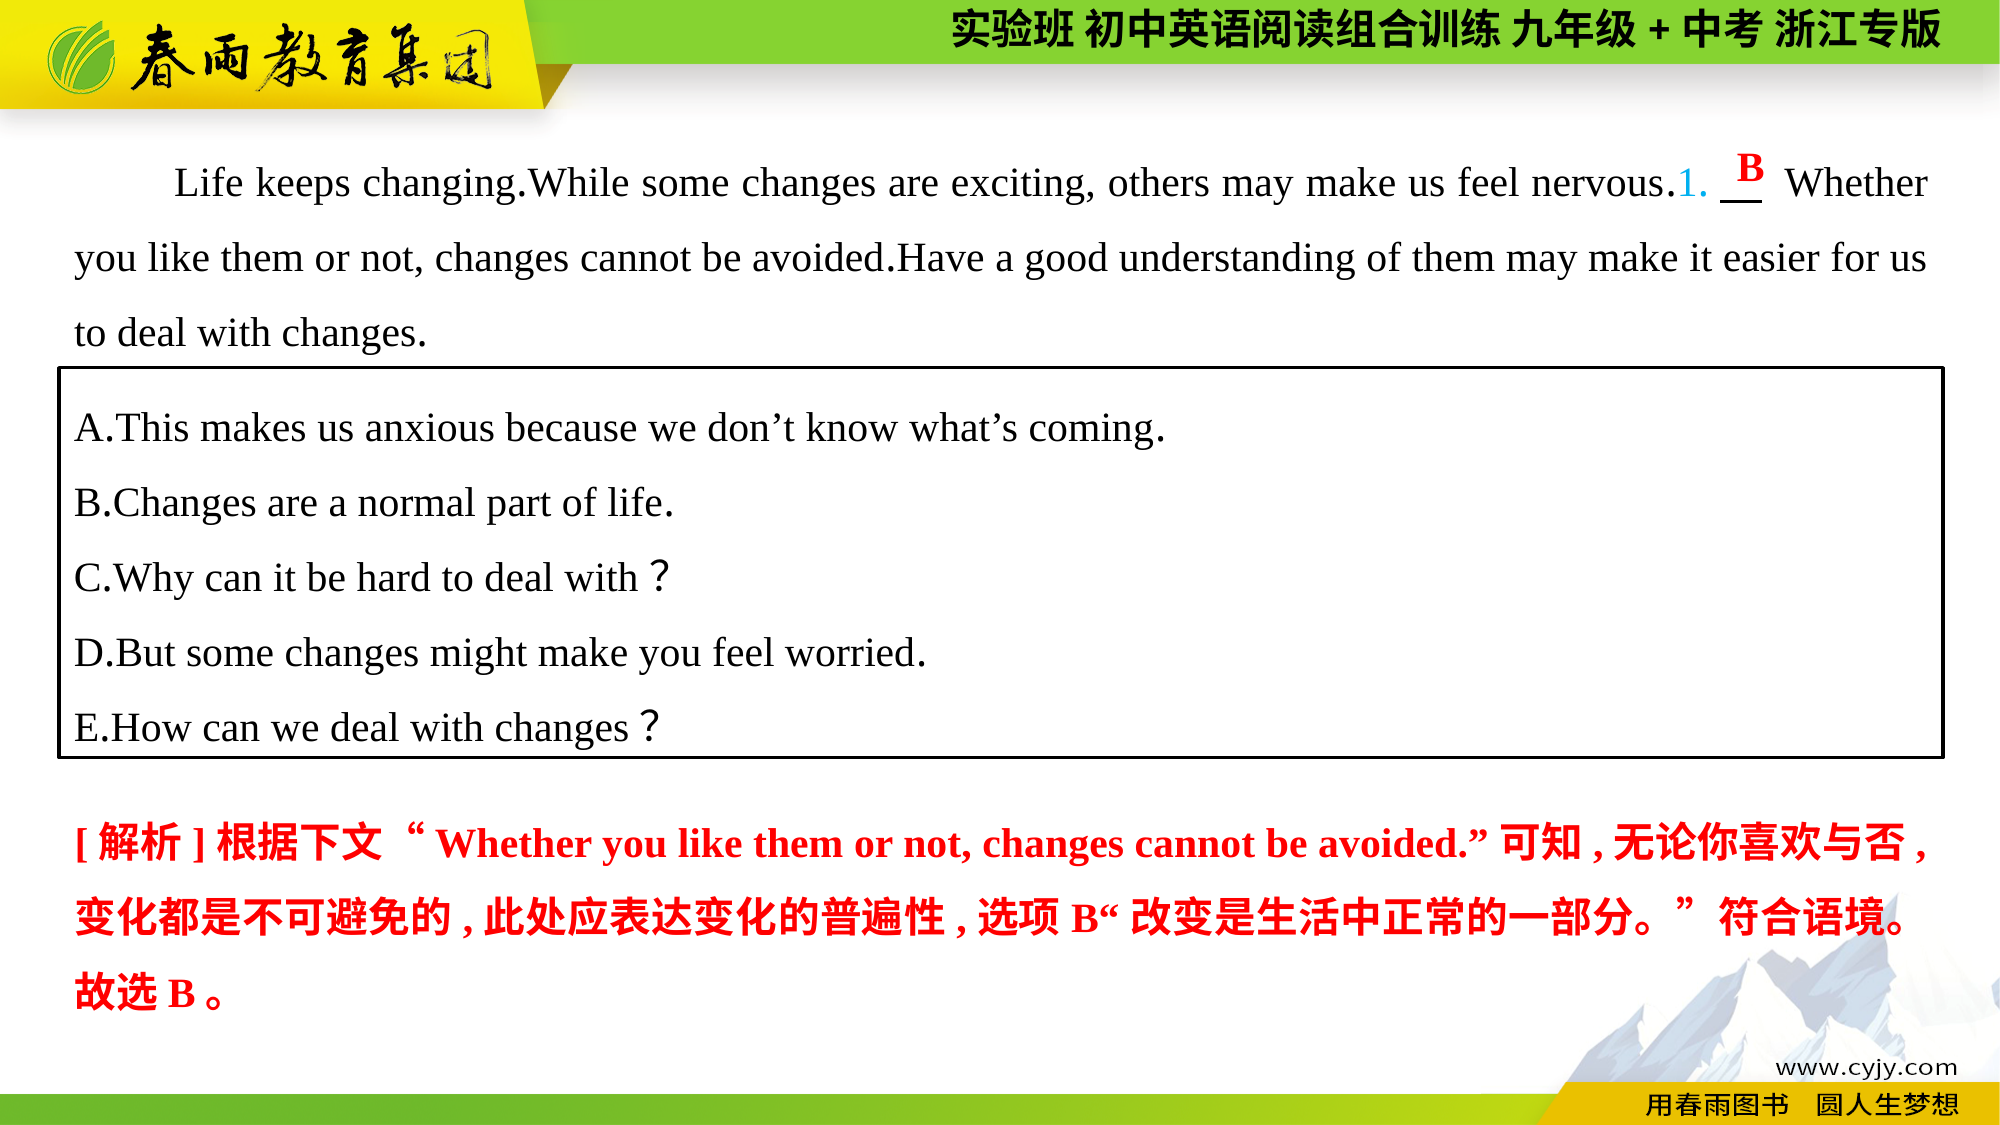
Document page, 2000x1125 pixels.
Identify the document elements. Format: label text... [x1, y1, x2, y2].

text_box A.This makes us anxious because we don’t know what’s coming. B.Changes are a normal part of life. C.Why can it be hard to deal with？ D.But some changes might make you feel worried. E.How can we deal with changes？ [58, 367, 1944, 758]
text_box B [1722, 132, 1780, 198]
list Life keeps changing.While some changes are exciting, others may make us feel nervous.1. Whether you like them or not, changes cannot be avoided.Have a good understanding of them may make it easier for us to deal with changes. [59, 122, 1944, 356]
picture [0, 0, 2000, 1125]
text_box [解析]根据下文“Whether you like them or not, changes cannot be avoided.”可知,无论你喜欢与否,变化都是不可避免的,此处应表达变化的普遍性,选项B“改变是生活中正常的一部分。”符合语境。故选B。 [59, 783, 1944, 1024]
